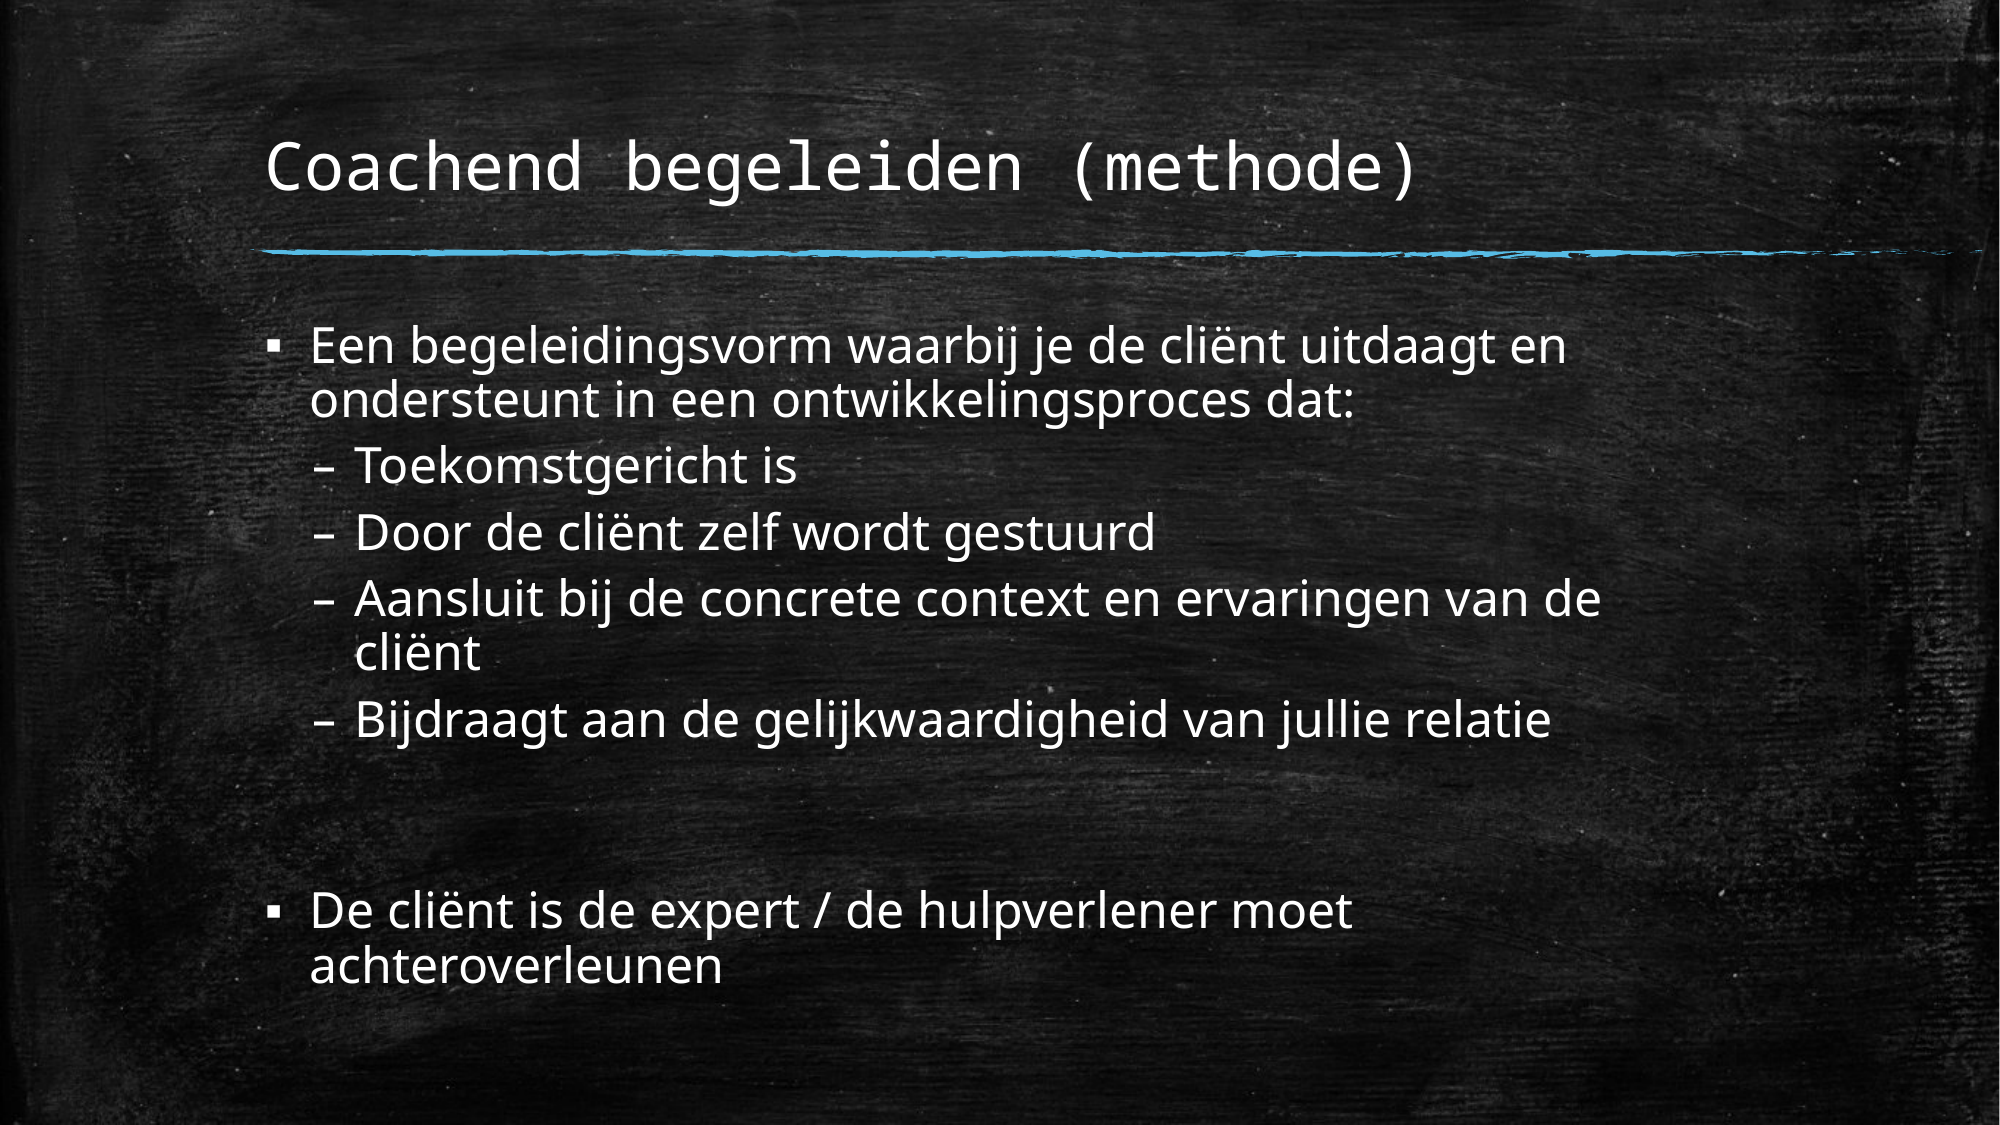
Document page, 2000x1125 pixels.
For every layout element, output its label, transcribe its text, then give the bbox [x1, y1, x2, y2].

title Coachend begeleiden (methode) [249, 45, 1750, 213]
list Een begeleidingsvorm waarbij je de cliënt uitdaagt en ondersteunt in een ontwikkelingsproces dat: Toekomstgericht is Door de cliënt zelf wordt gestuurd Aansluit bij de concrete context en ervaringen van de cliënt Bijdraagt aan de gelijkwaardigheid van jullie relatie De cliënt is de expert / de hulpverlener moet achteroverleunen [249, 312, 1750, 1013]
